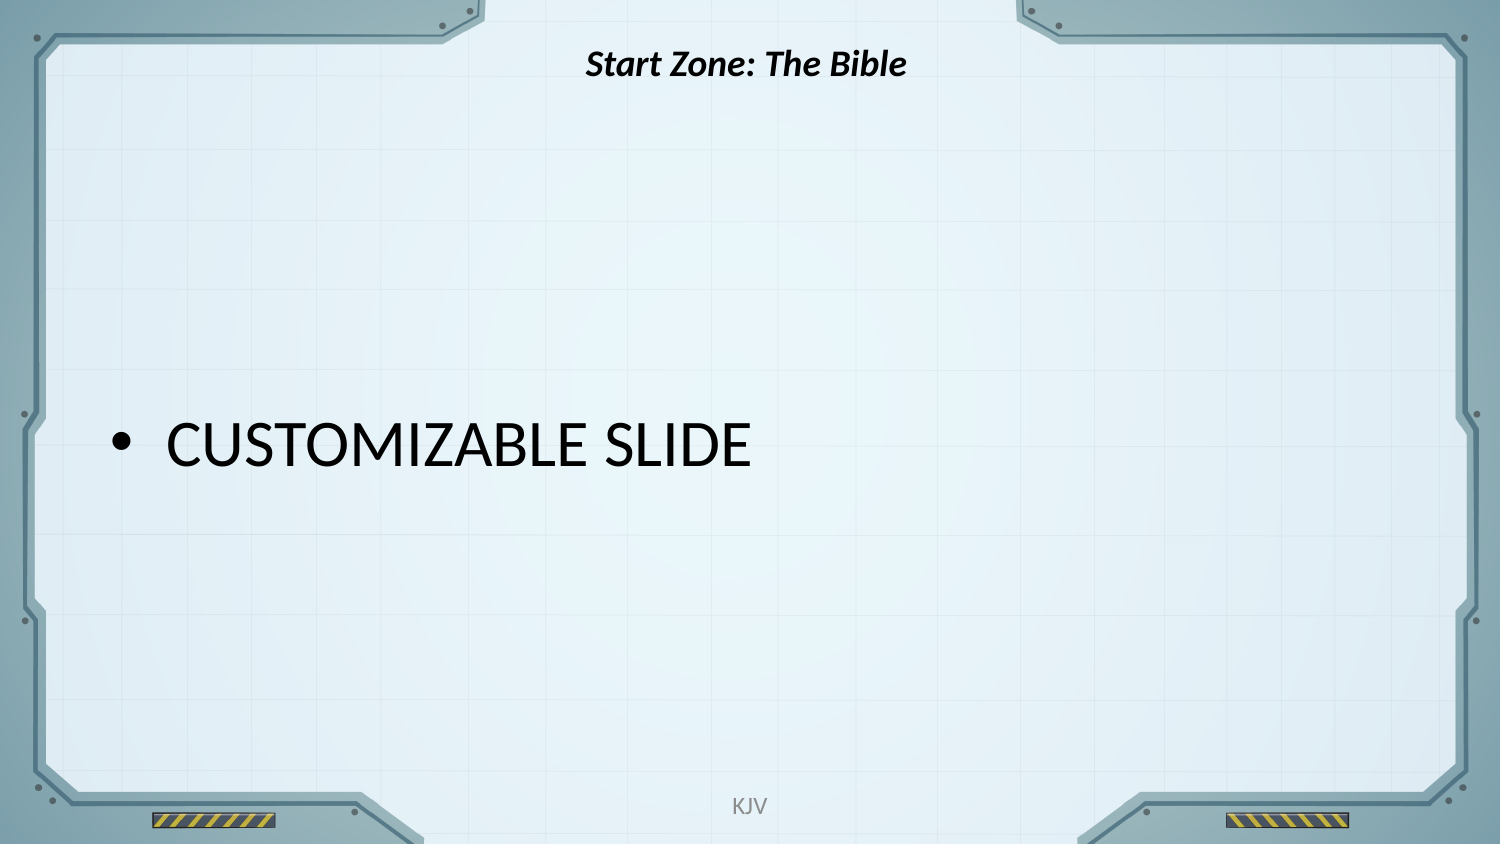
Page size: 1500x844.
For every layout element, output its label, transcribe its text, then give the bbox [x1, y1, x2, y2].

picture [0, 0, 1500, 844]
list CUSTOMIZABLE SLIDE [94, 121, 1400, 759]
footer KJV [512, 782, 988, 828]
text_box Start Zone: The Bible [502, 31, 992, 91]
